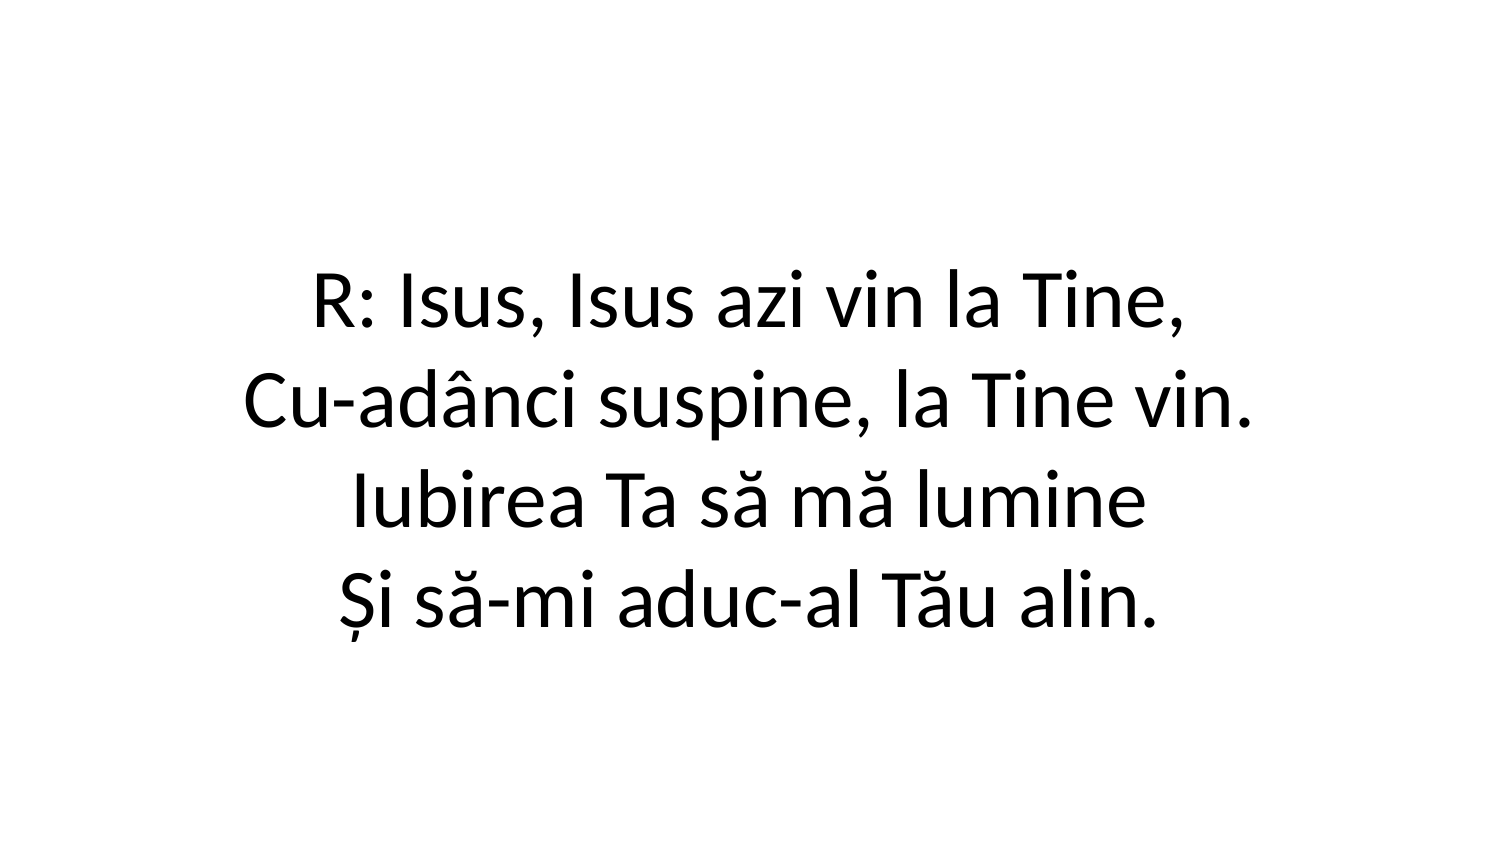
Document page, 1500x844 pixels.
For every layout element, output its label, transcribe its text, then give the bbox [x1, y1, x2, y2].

text_box R: Isus, Isus azi vin la Tine, Cu-adânci suspine, la Tine vin. Iubirea Ta să mă lumine Și să-mi aduc-al Tău alin. [228, 192, 1272, 652]
